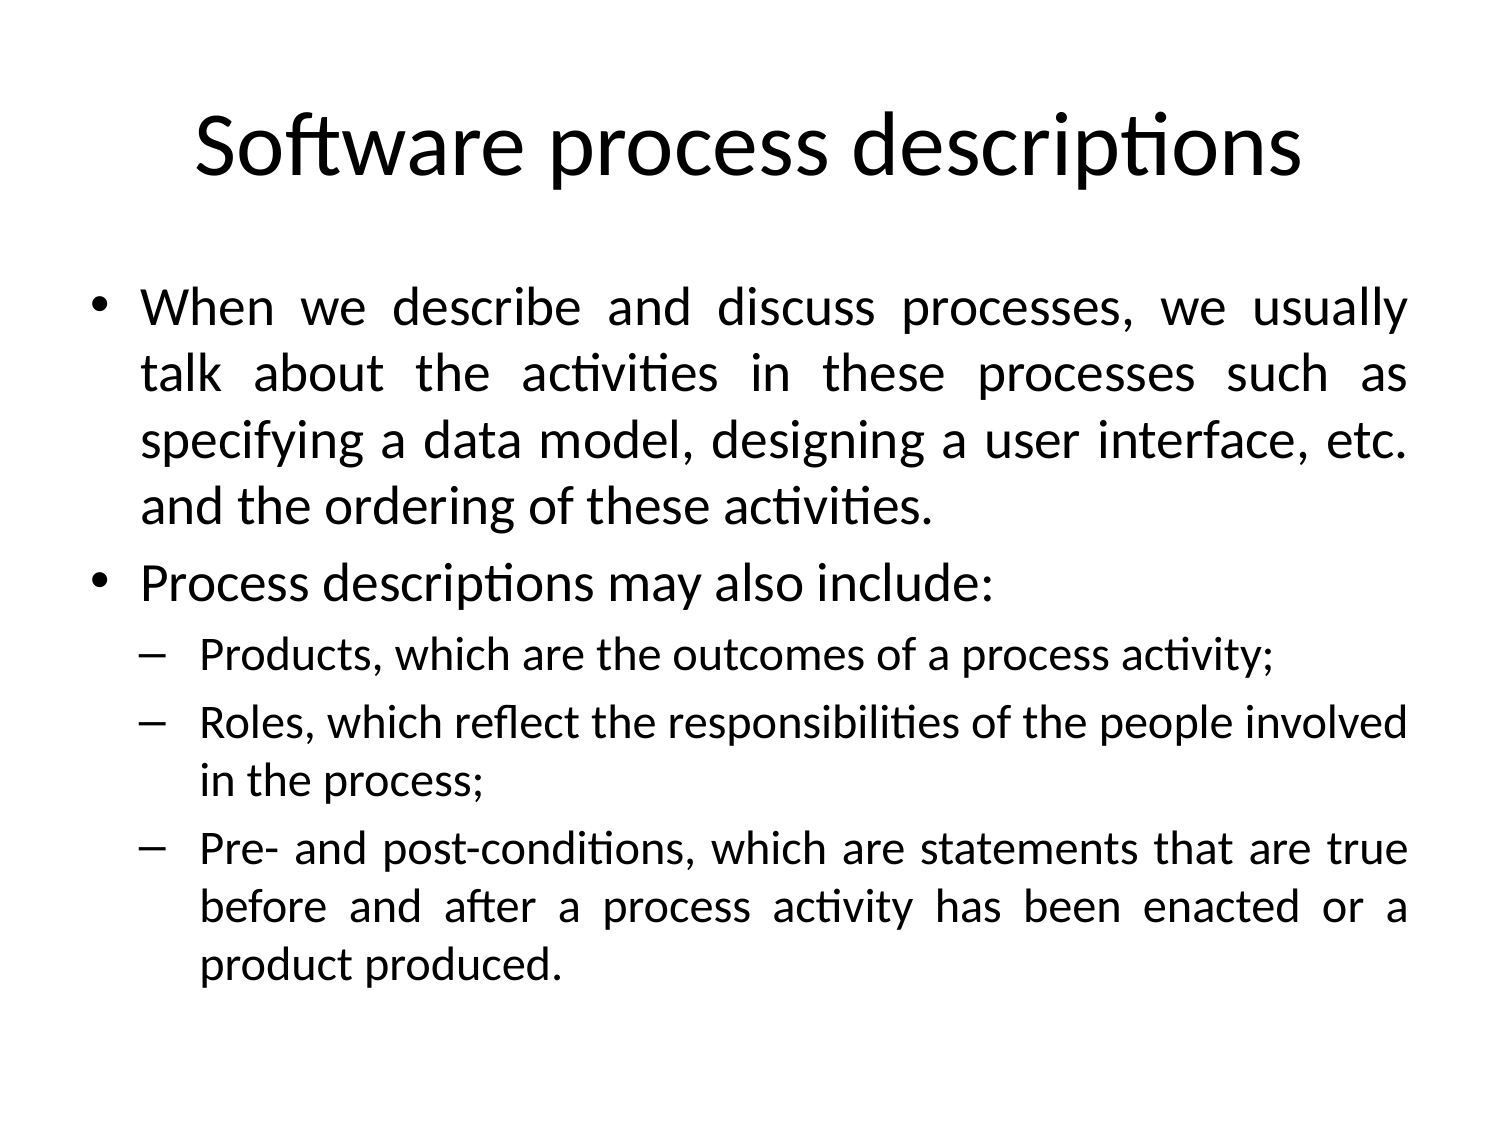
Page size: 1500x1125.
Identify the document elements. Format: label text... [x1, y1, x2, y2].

list When we describe and discuss processes, we usually talk about the activities in these processes such as specifying a data model, designing a user interface, etc. and the ordering of these activities. Process descriptions may also include: Products, which are the outcomes of a process activity; Roles, which reflect the responsibilities of the people involved in the process; Pre- and post-conditions, which are statements that are true before and after a process activity has been enacted or a product produced. [75, 262, 1425, 1005]
title Software process descriptions [75, 45, 1425, 233]
